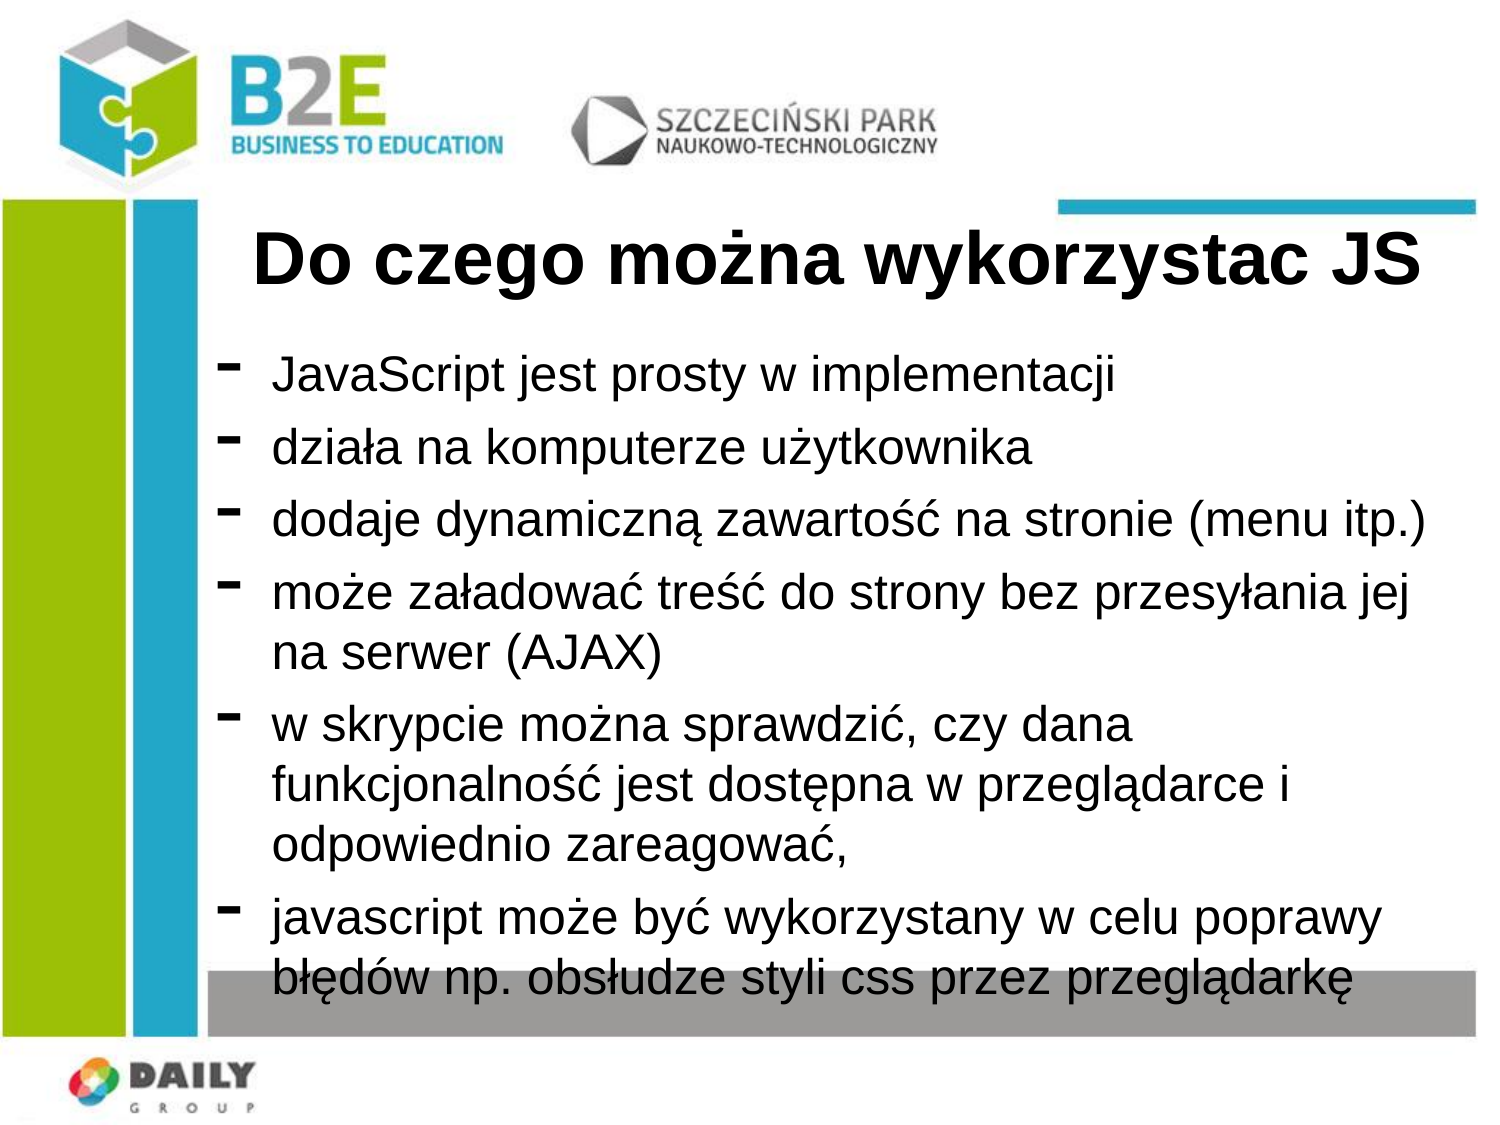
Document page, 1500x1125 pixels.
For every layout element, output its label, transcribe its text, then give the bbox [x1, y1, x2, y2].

list JavaScript jest prosty w implementacji działa na komputerze użytkownika dodaje dynamiczną zawartość na stronie (menu itp.) może załadować treść do strony bez przesyłania jej na serwer (AJAX) w skrypcie można sprawdzić, czy dana funkcjonalność jest dostępna w przeglądarce i odpowiednio zareagować, javascript może być wykorzystany w celu poprawy błędów np. obsłudze styli css przez przeglądarkę [200, 326, 1473, 966]
title Do czego można wykorzystac JS [200, 218, 1473, 315]
picture [0, 0, 1500, 1125]
